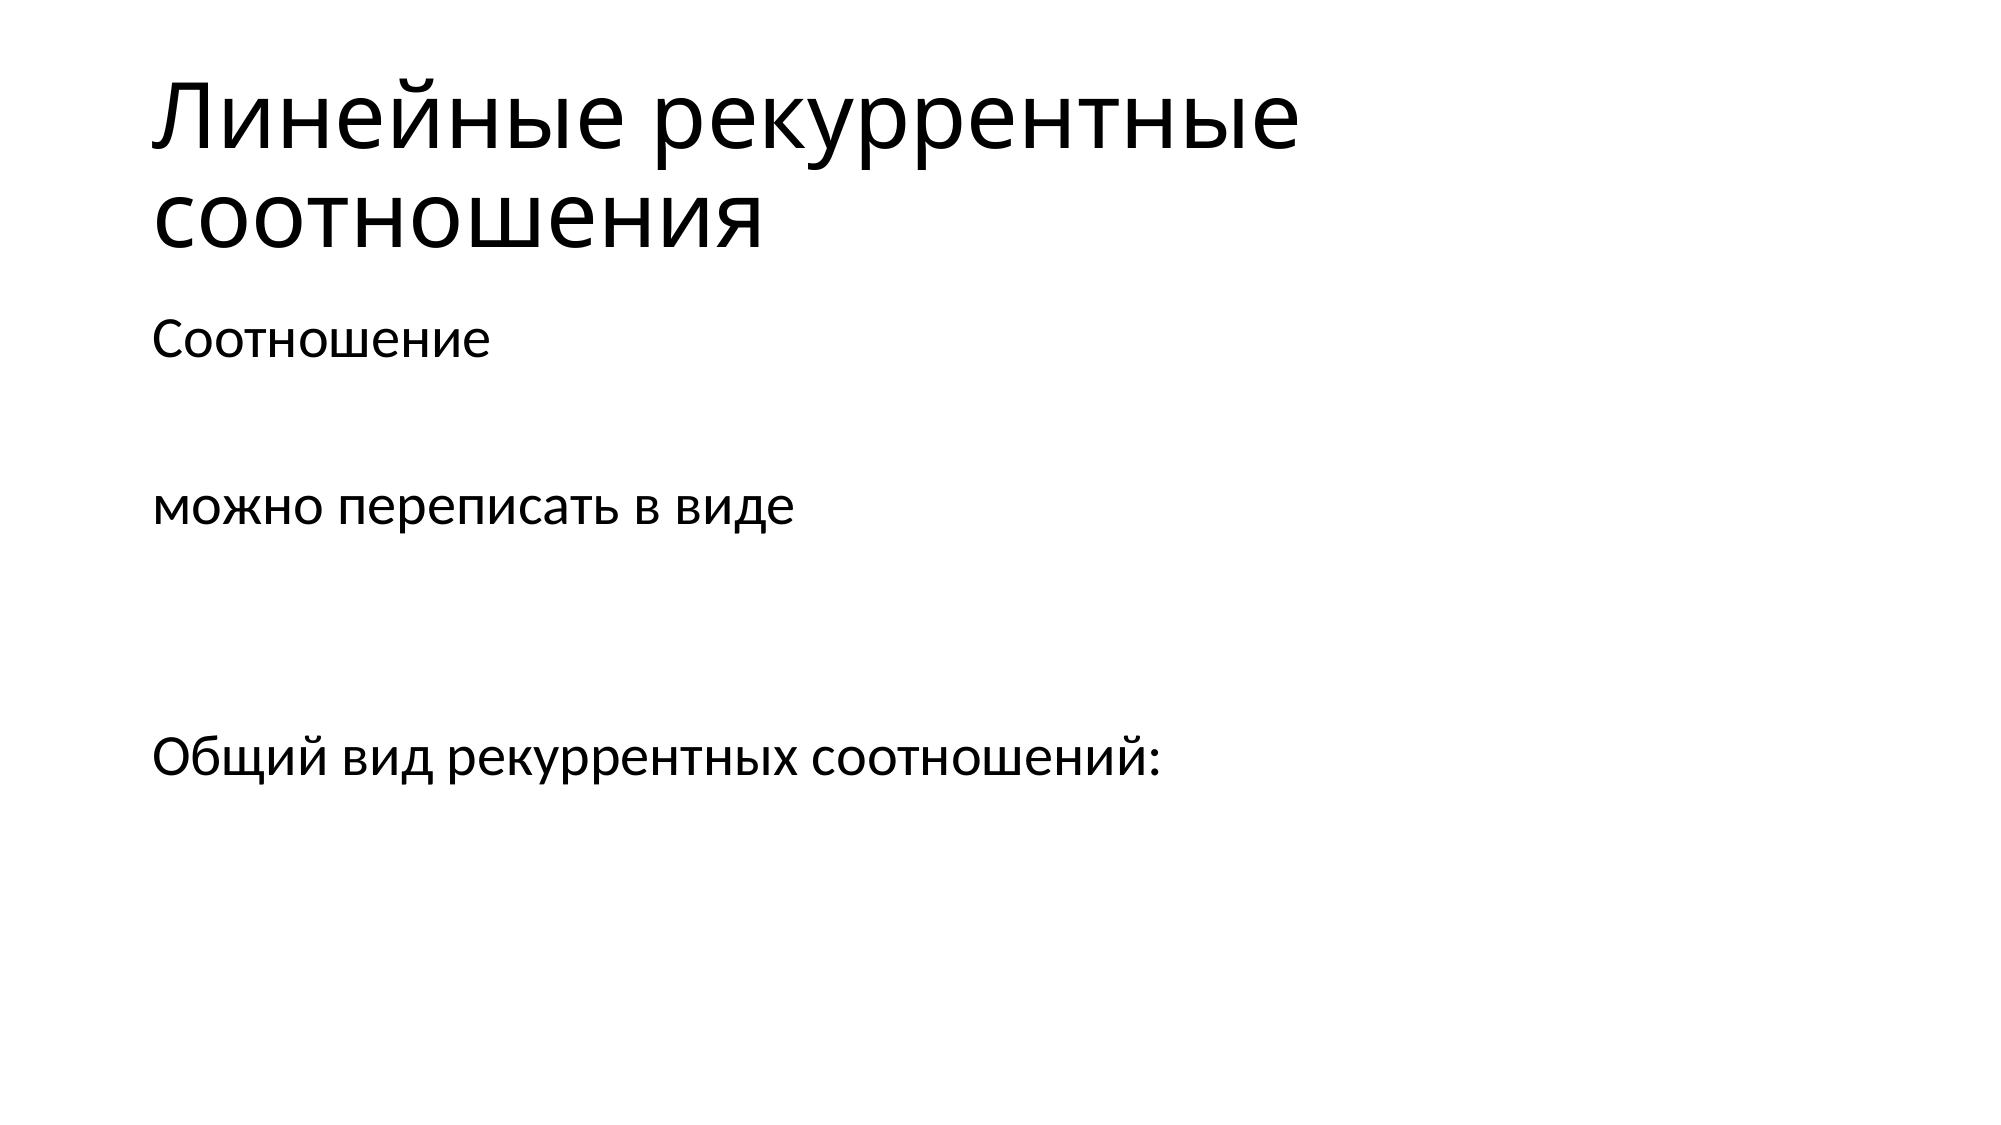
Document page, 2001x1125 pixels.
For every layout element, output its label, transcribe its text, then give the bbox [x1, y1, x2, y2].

title Линейные рекуррентные соотношения [137, 59, 1863, 278]
